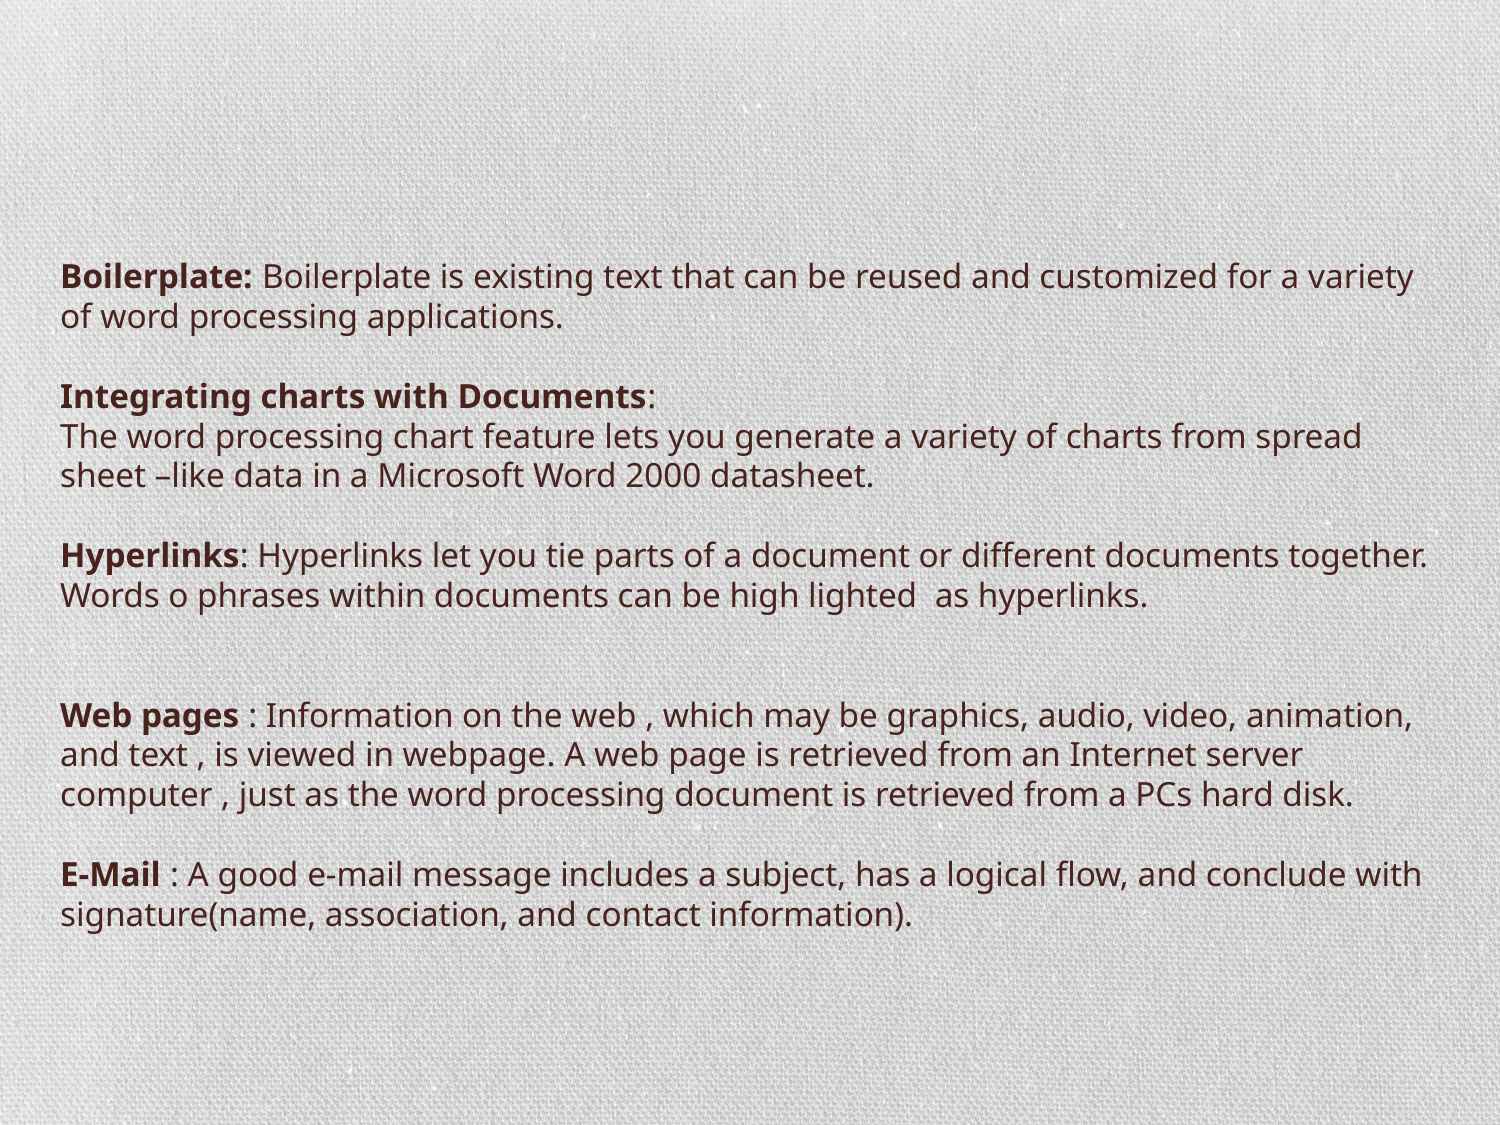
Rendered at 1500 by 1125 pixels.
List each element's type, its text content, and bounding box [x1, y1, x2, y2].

title Boilerplate: Boilerplate is existing text that can be reused and customized for a variety of word processing applications. Integrating charts with Documents: The word processing chart feature lets you generate a variety of charts from spread sheet –like data in a Microsoft Word 2000 datasheet. Hyperlinks: Hyperlinks let you tie parts of a document or different documents together. Words o phrases within documents can be high lighted as hyperlinks. Web pages : Information on the web , which may be graphics, audio, video, animation, and text , is viewed in webpage. A web page is retrieved from an Internet server computer , just as the word processing document is retrieved from a PCs hard disk. E-Mail : A good e-mail message includes a subject, has a logical flow, and conclude with signature(name, association, and contact information). [45, 37, 1455, 1100]
